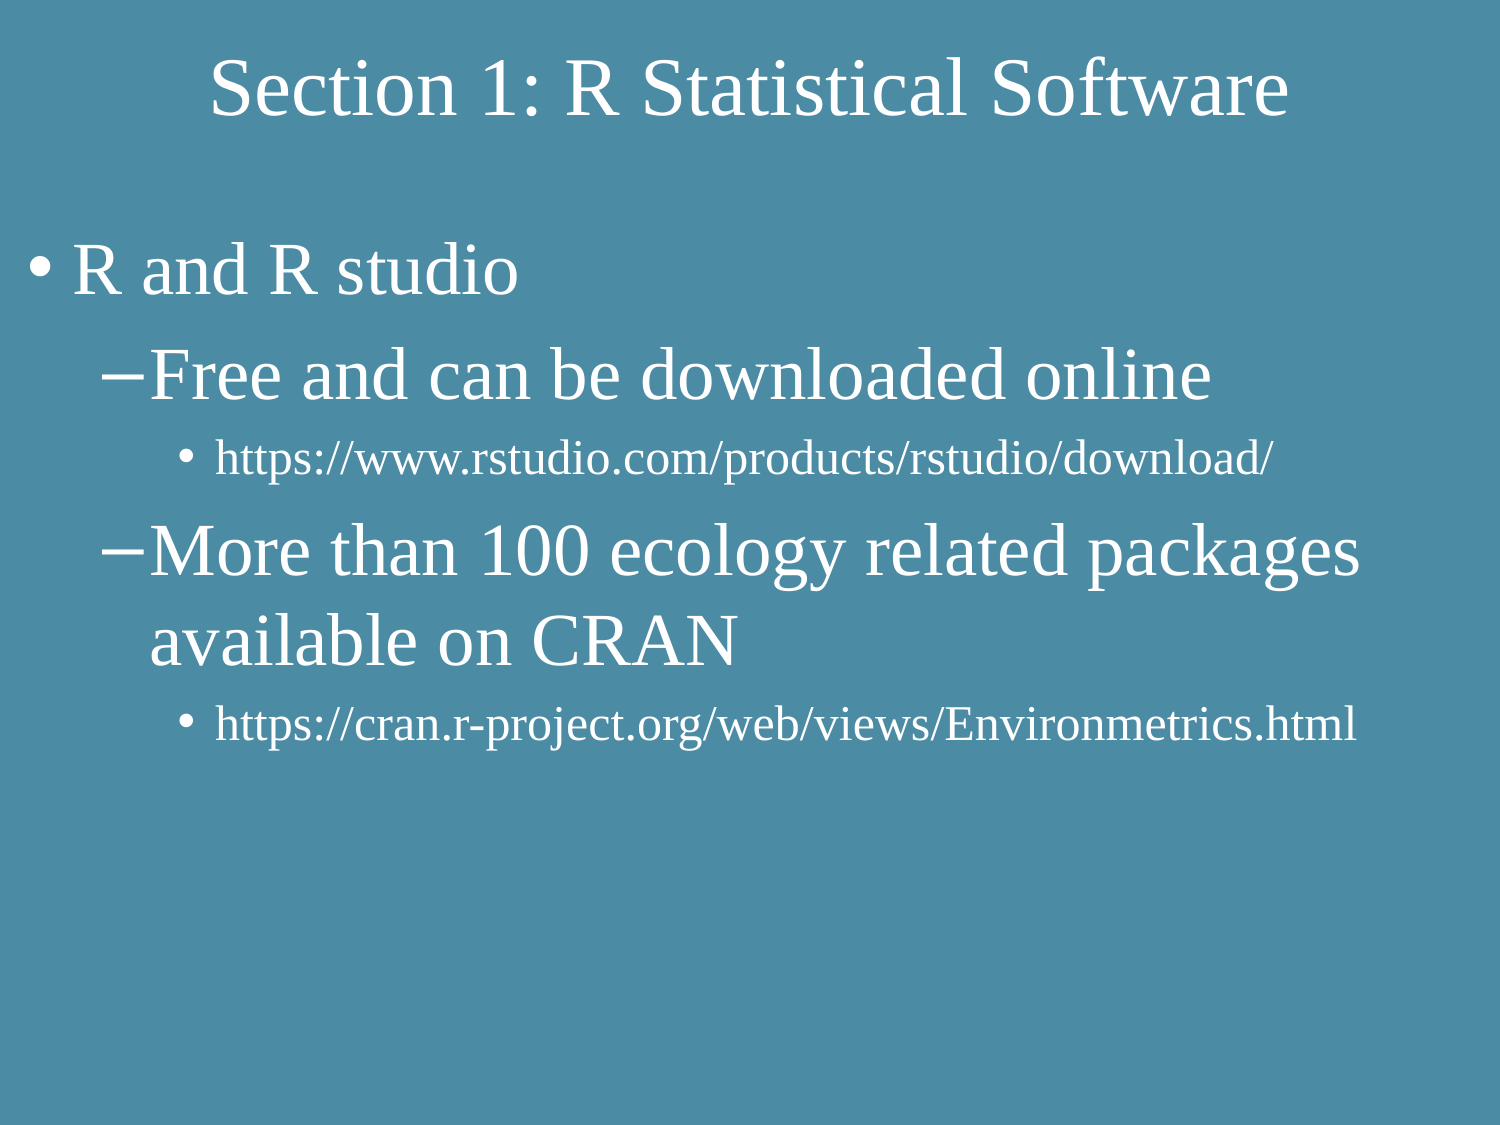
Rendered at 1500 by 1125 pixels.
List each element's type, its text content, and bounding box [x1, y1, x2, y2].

title Section 1: R Statistical Software [75, 24, 1425, 200]
list R and R studio Free and can be downloaded online https://www.rstudio.com/products/rstudio/download/ More than 100 ecology related packages available on CRAN https://cran.r-project.org/web/views/Environmetrics.html [12, 212, 1500, 1100]
